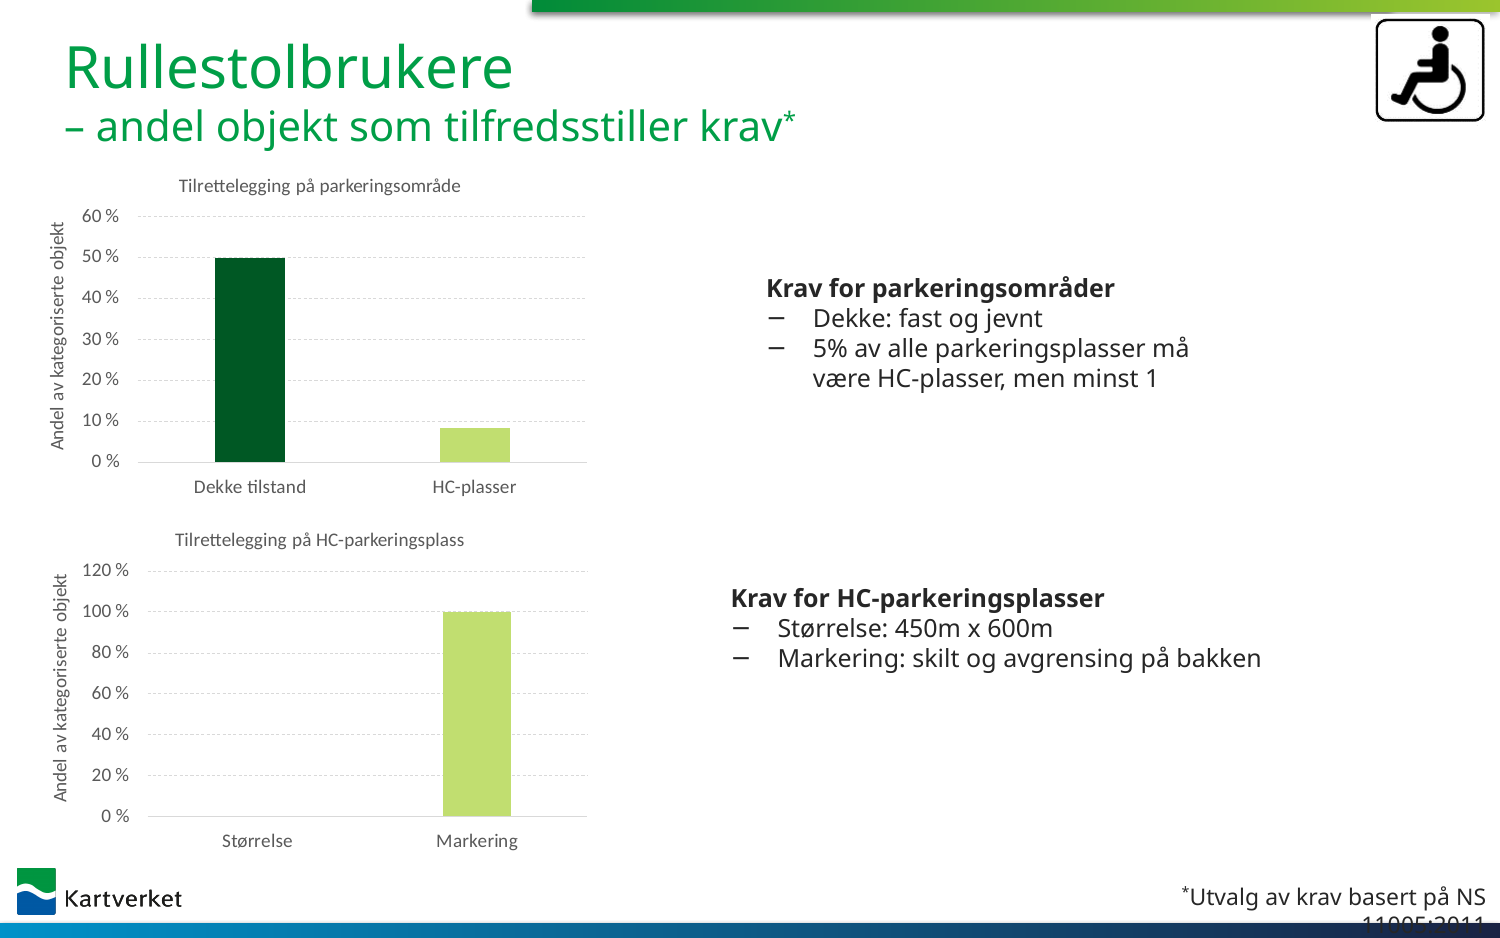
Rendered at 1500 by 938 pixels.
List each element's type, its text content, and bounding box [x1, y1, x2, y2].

text_box *Utvalg av krav basert på NS 11005:2011 [1068, 873, 1500, 938]
picture [1371, 13, 1491, 127]
text_box Rullestolbrukere – andel objekt som tilfredsstiller krav* [49, 23, 1431, 158]
picture [41, 520, 598, 859]
picture [41, 166, 598, 505]
text_box Krav for HC-parkeringsplasser Størrelse: 450m x 600m Markering: skilt og avgrensing på bakken [715, 574, 1278, 680]
text_box Krav for parkeringsområder Dekke: fast og jevnt 5% av alle parkeringsplasser må være HC-plasser, men minst 1 [751, 264, 1232, 400]
